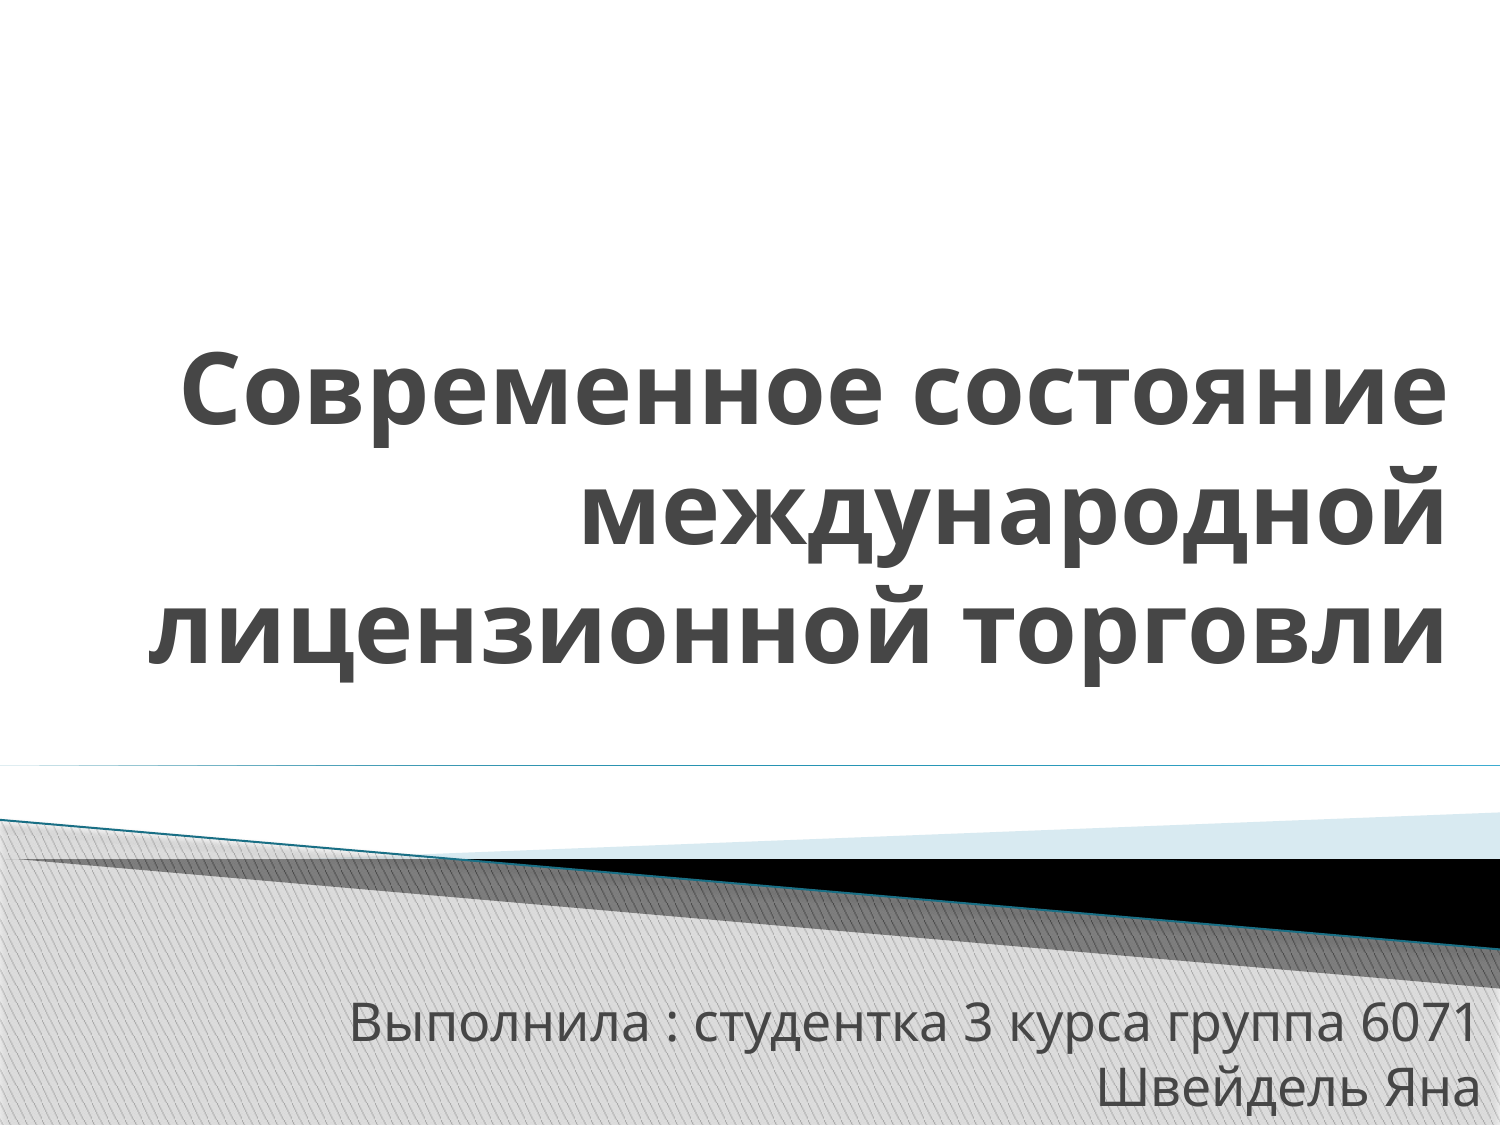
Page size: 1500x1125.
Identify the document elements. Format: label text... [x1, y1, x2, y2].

subtitle Выполнила : студентка 3 курса группа 6071 Швейдель Яна [128, 621, 1500, 1125]
picture [5, 859, 128, 869]
title Современное состояние международной лицензионной торговли [117, 0, 1465, 692]
